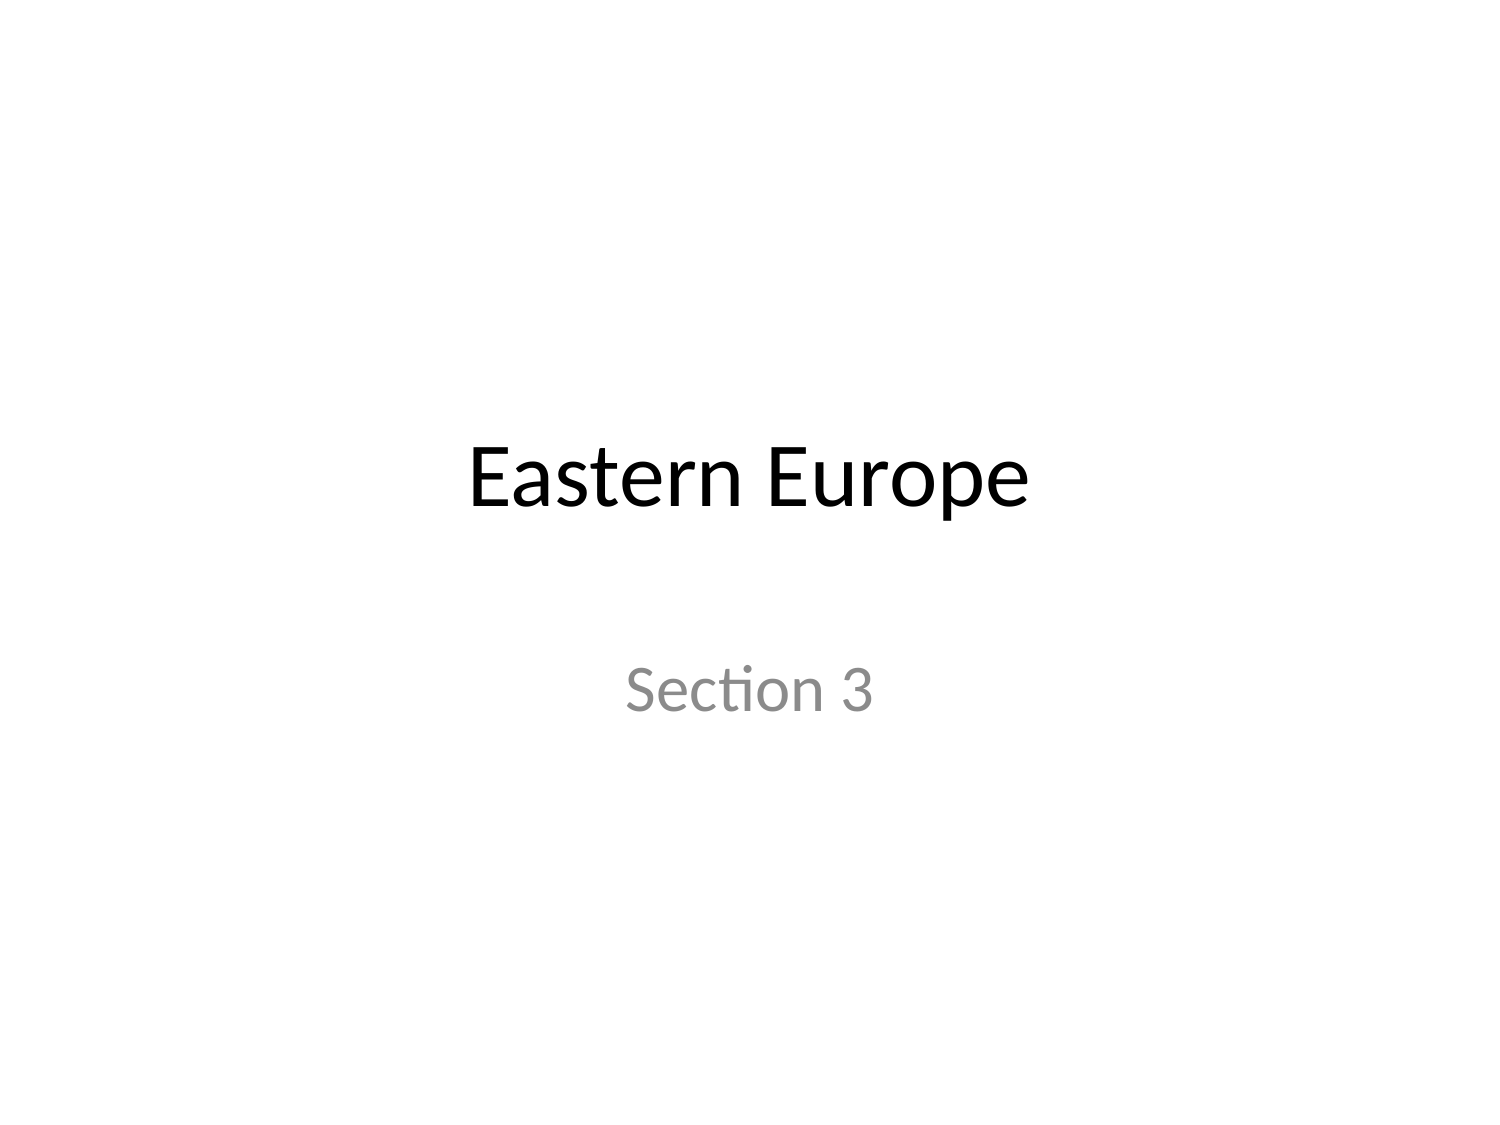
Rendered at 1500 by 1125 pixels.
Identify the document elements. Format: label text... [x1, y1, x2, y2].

title Eastern Europe [112, 349, 1388, 591]
subtitle Section 3 [225, 637, 1275, 925]
